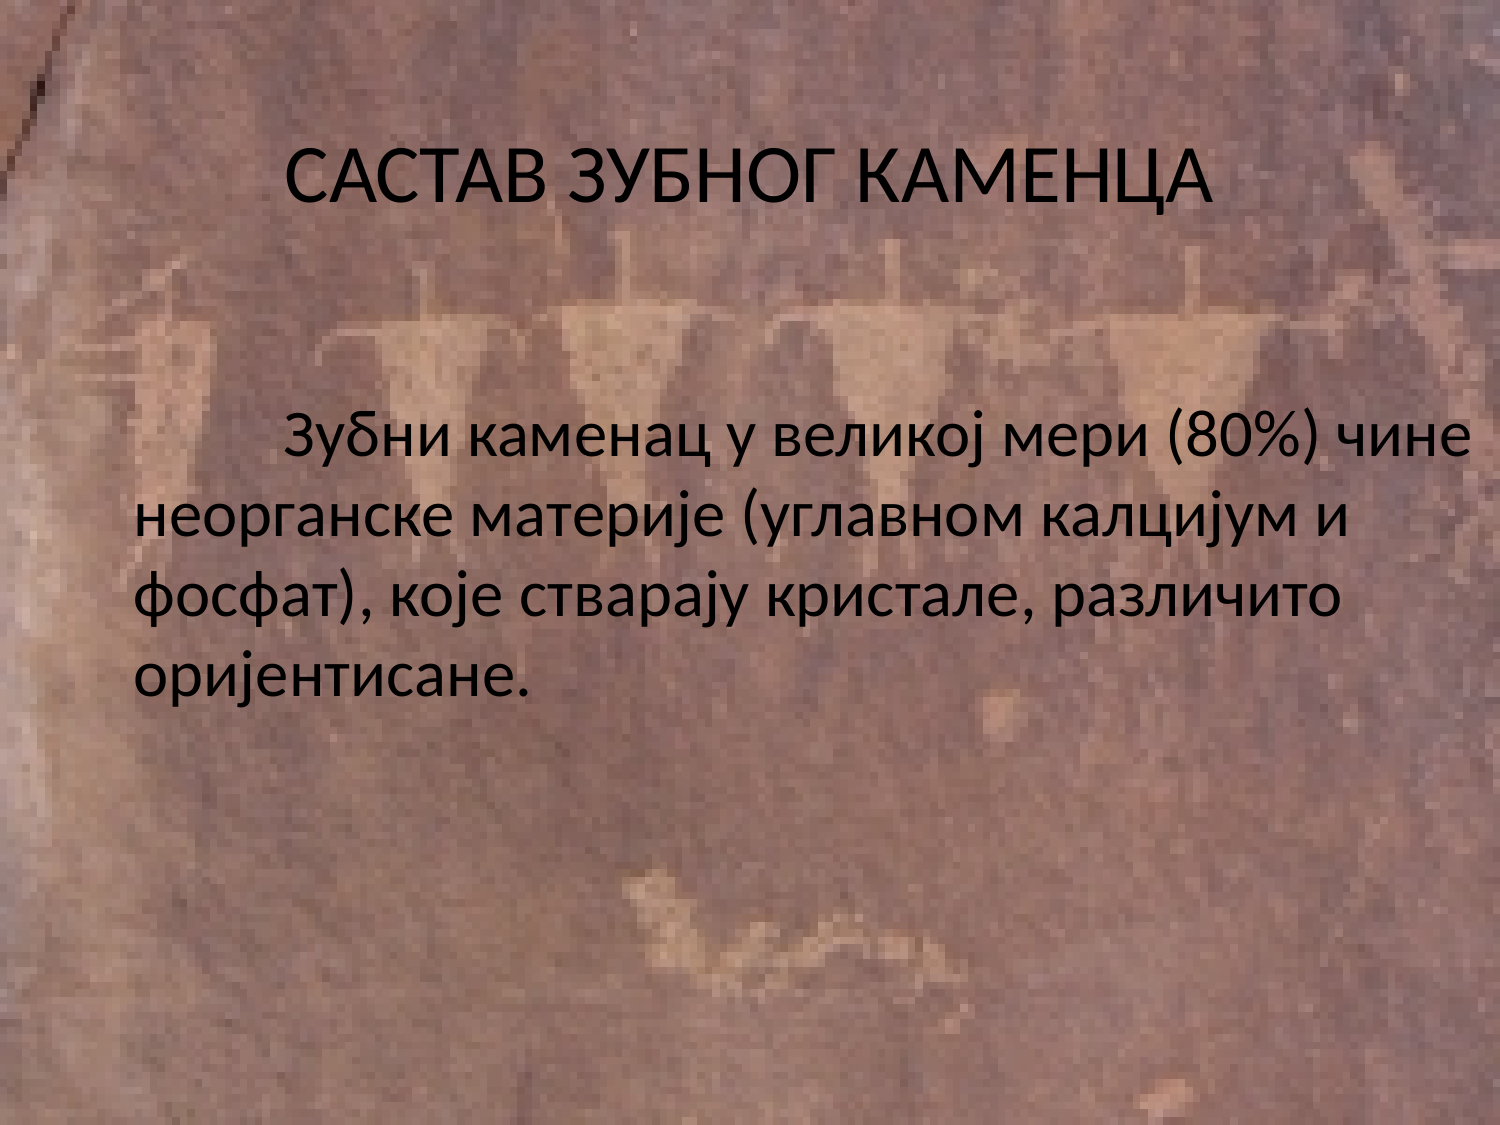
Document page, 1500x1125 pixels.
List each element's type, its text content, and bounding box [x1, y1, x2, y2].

list Зубни каменац у великој мери (80%) чине неорганске материје (углавном калцијум и фосфат), које стварају кристале, различито оријентисане. [62, 382, 1500, 1125]
picture [0, 0, 1500, 1125]
title САСТАВ ЗУБНОГ КАМЕНЦА [75, 75, 1425, 263]
